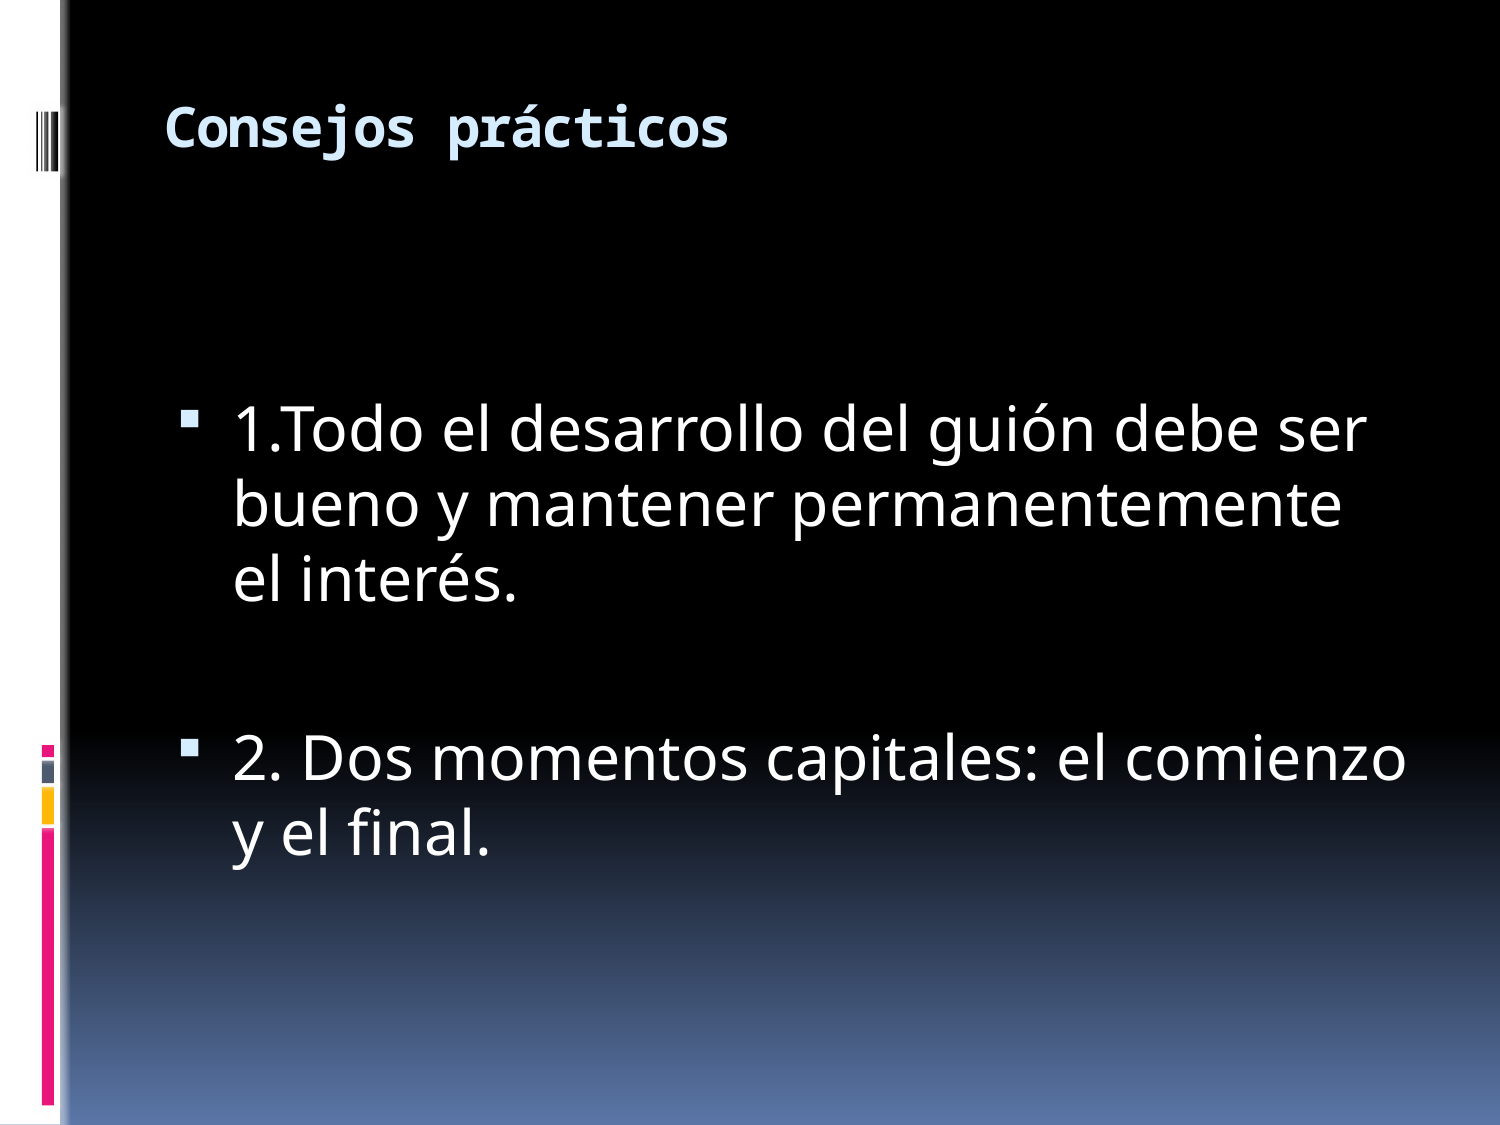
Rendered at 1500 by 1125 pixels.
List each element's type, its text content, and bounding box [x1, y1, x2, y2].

list 1.Todo el desarrollo del guión debe ser bueno y mantener permanentemente el interés. 2. Dos momentos capitales: el comienzo y el final. [150, 292, 1425, 1043]
title Consejos prácticos [150, 83, 1425, 234]
